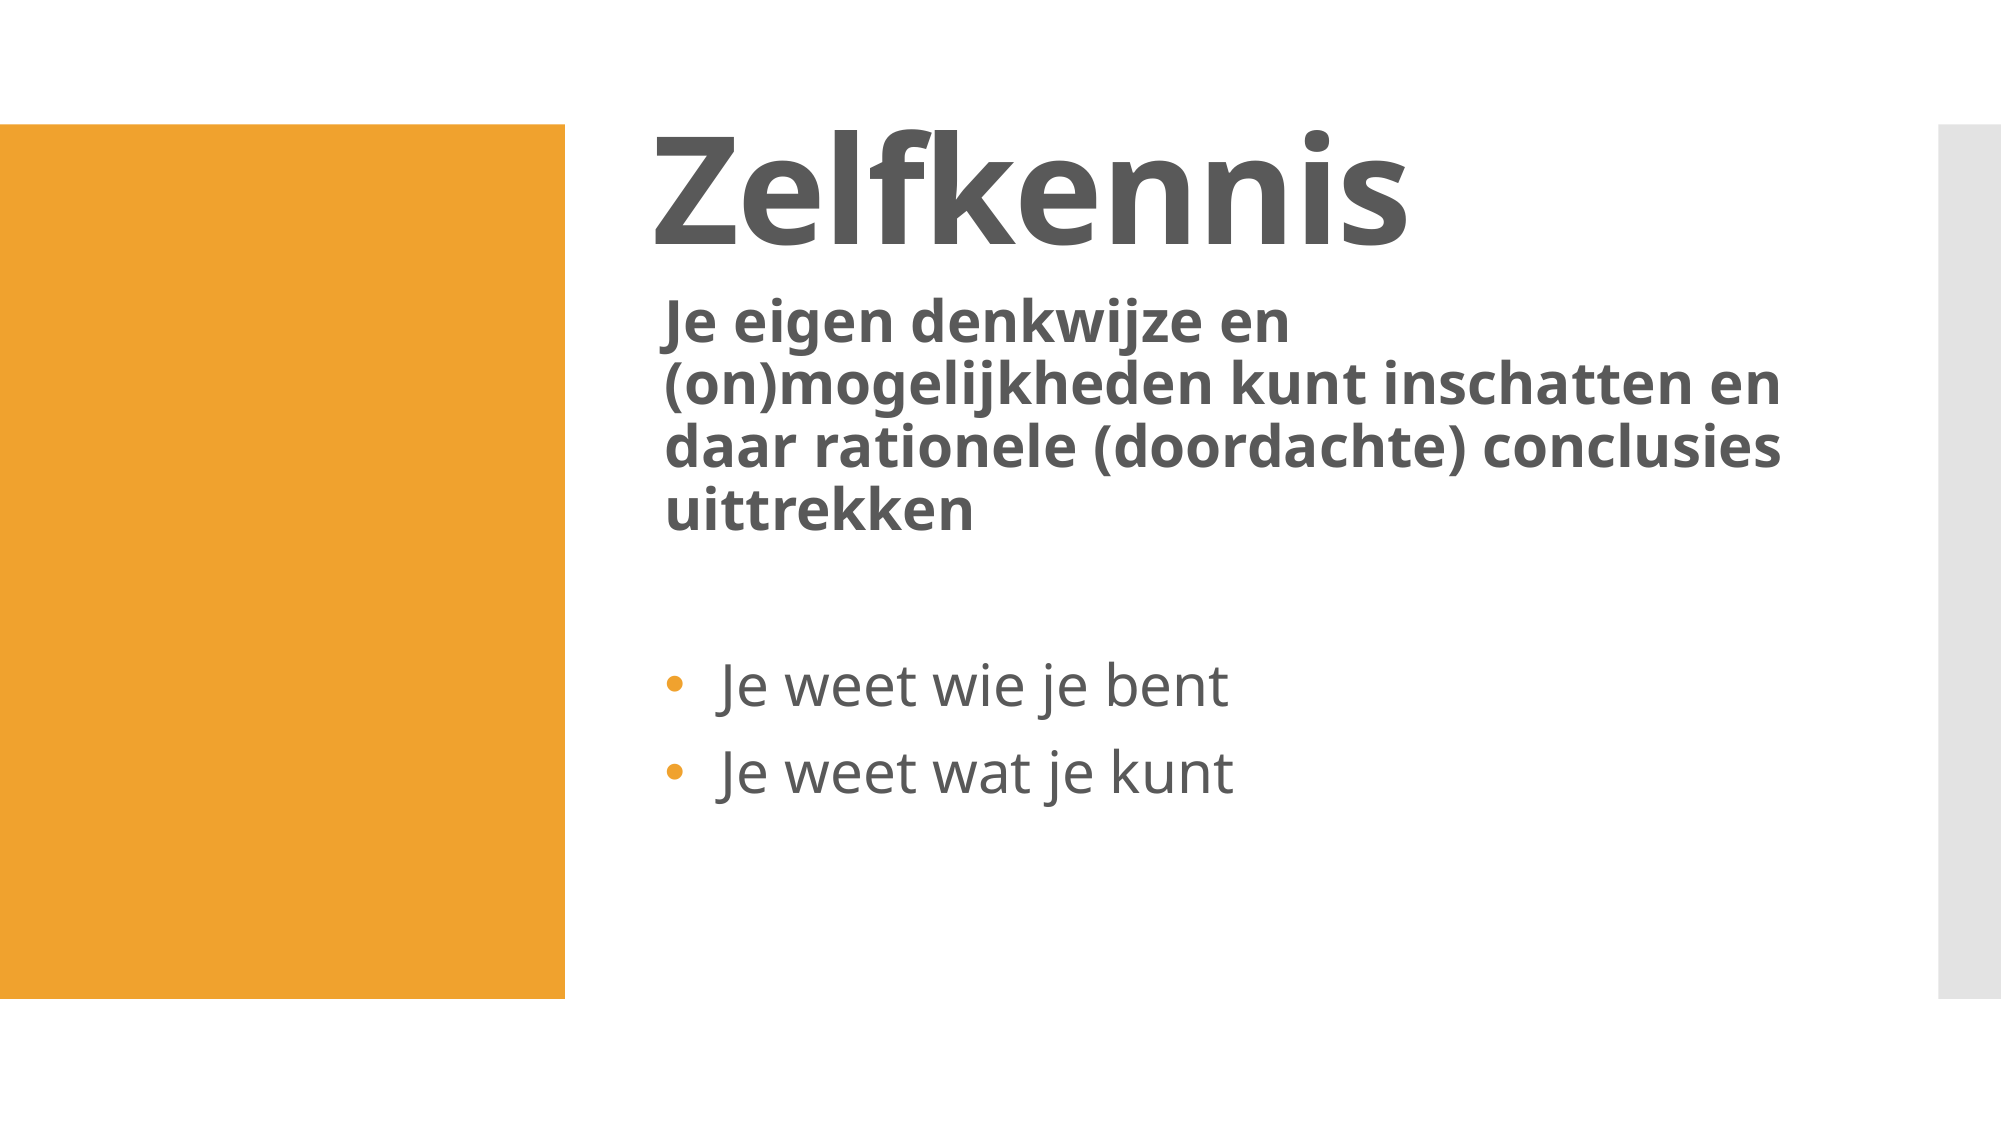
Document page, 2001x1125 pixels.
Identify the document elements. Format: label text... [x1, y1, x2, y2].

title Zelfkennis [637, 90, 1835, 285]
list Je eigen denkwijze en (on)mogelijkheden kunt inschatten en daar rationele (doordachte) conclusies uittrekken Je weet wie je bent Je weet wat je kunt [649, 284, 1838, 917]
